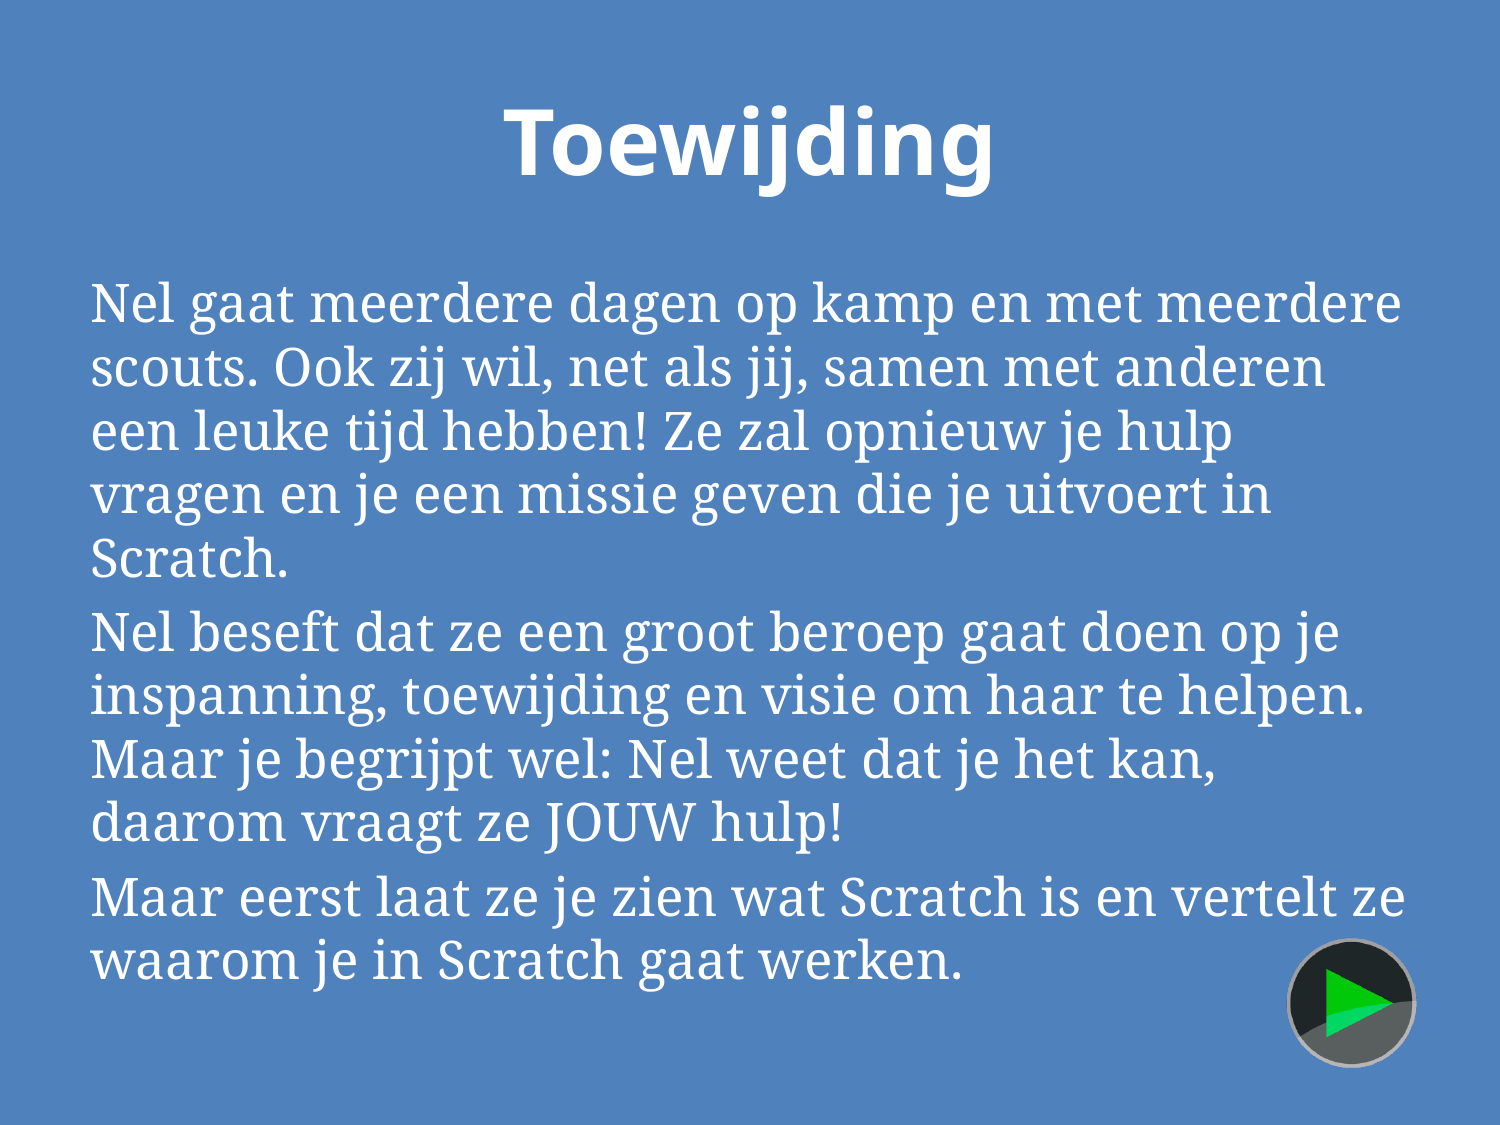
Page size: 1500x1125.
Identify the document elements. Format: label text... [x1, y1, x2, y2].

list Nel gaat meerdere dagen op kamp en met meerdere scouts. Ook zij wil, net als jij, samen met anderen een leuke tijd hebben! Ze zal opnieuw je hulp vragen en je een missie geven die je uitvoert in Scratch. Nel beseft dat ze een groot beroep gaat doen op je inspanning, toewijding en visie om haar te helpen. Maar je begrijpt wel: Nel weet dat je het kan, daarom vraagt ze JOUW hulp! Maar eerst laat ze je zien wat Scratch is en vertelt ze waarom je in Scratch gaat werken. [75, 262, 1425, 1005]
title Toewijding [75, 45, 1425, 233]
picture [1269, 920, 1434, 1085]
